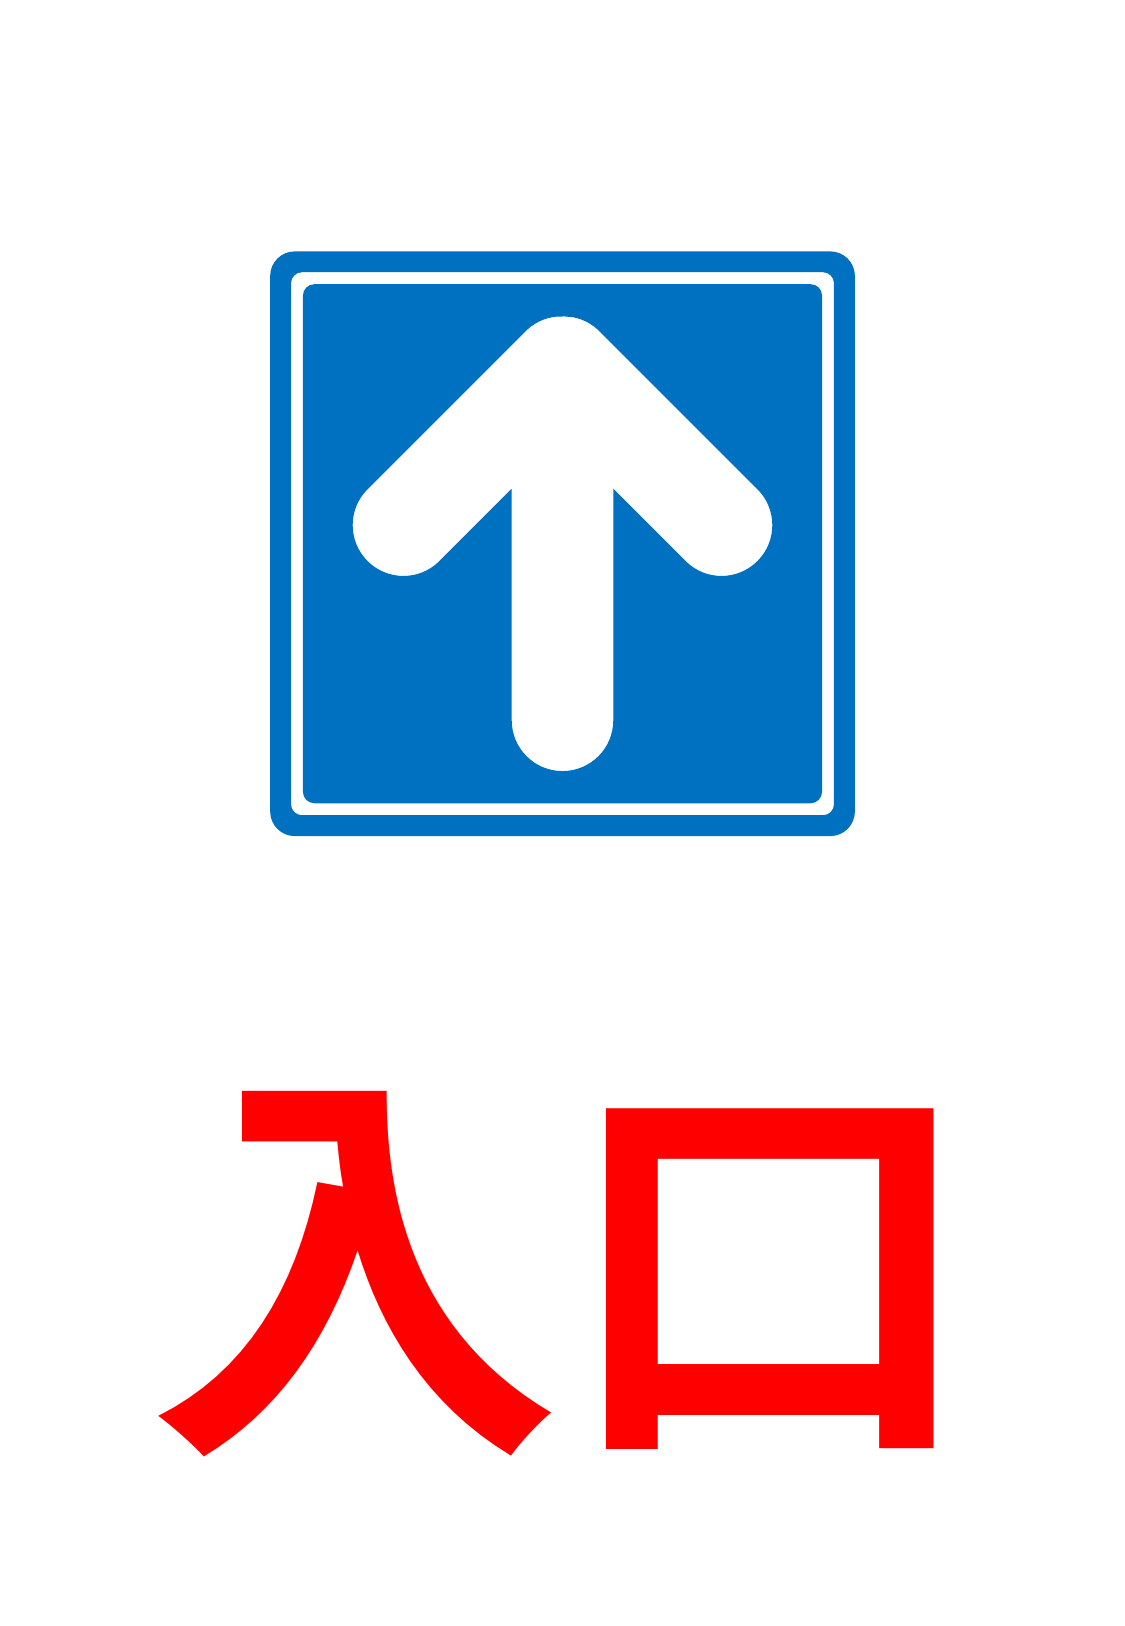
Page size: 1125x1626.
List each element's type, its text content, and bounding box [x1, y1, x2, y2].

text_box 入口 [0, 998, 1125, 1511]
text_box [268, 249, 857, 839]
